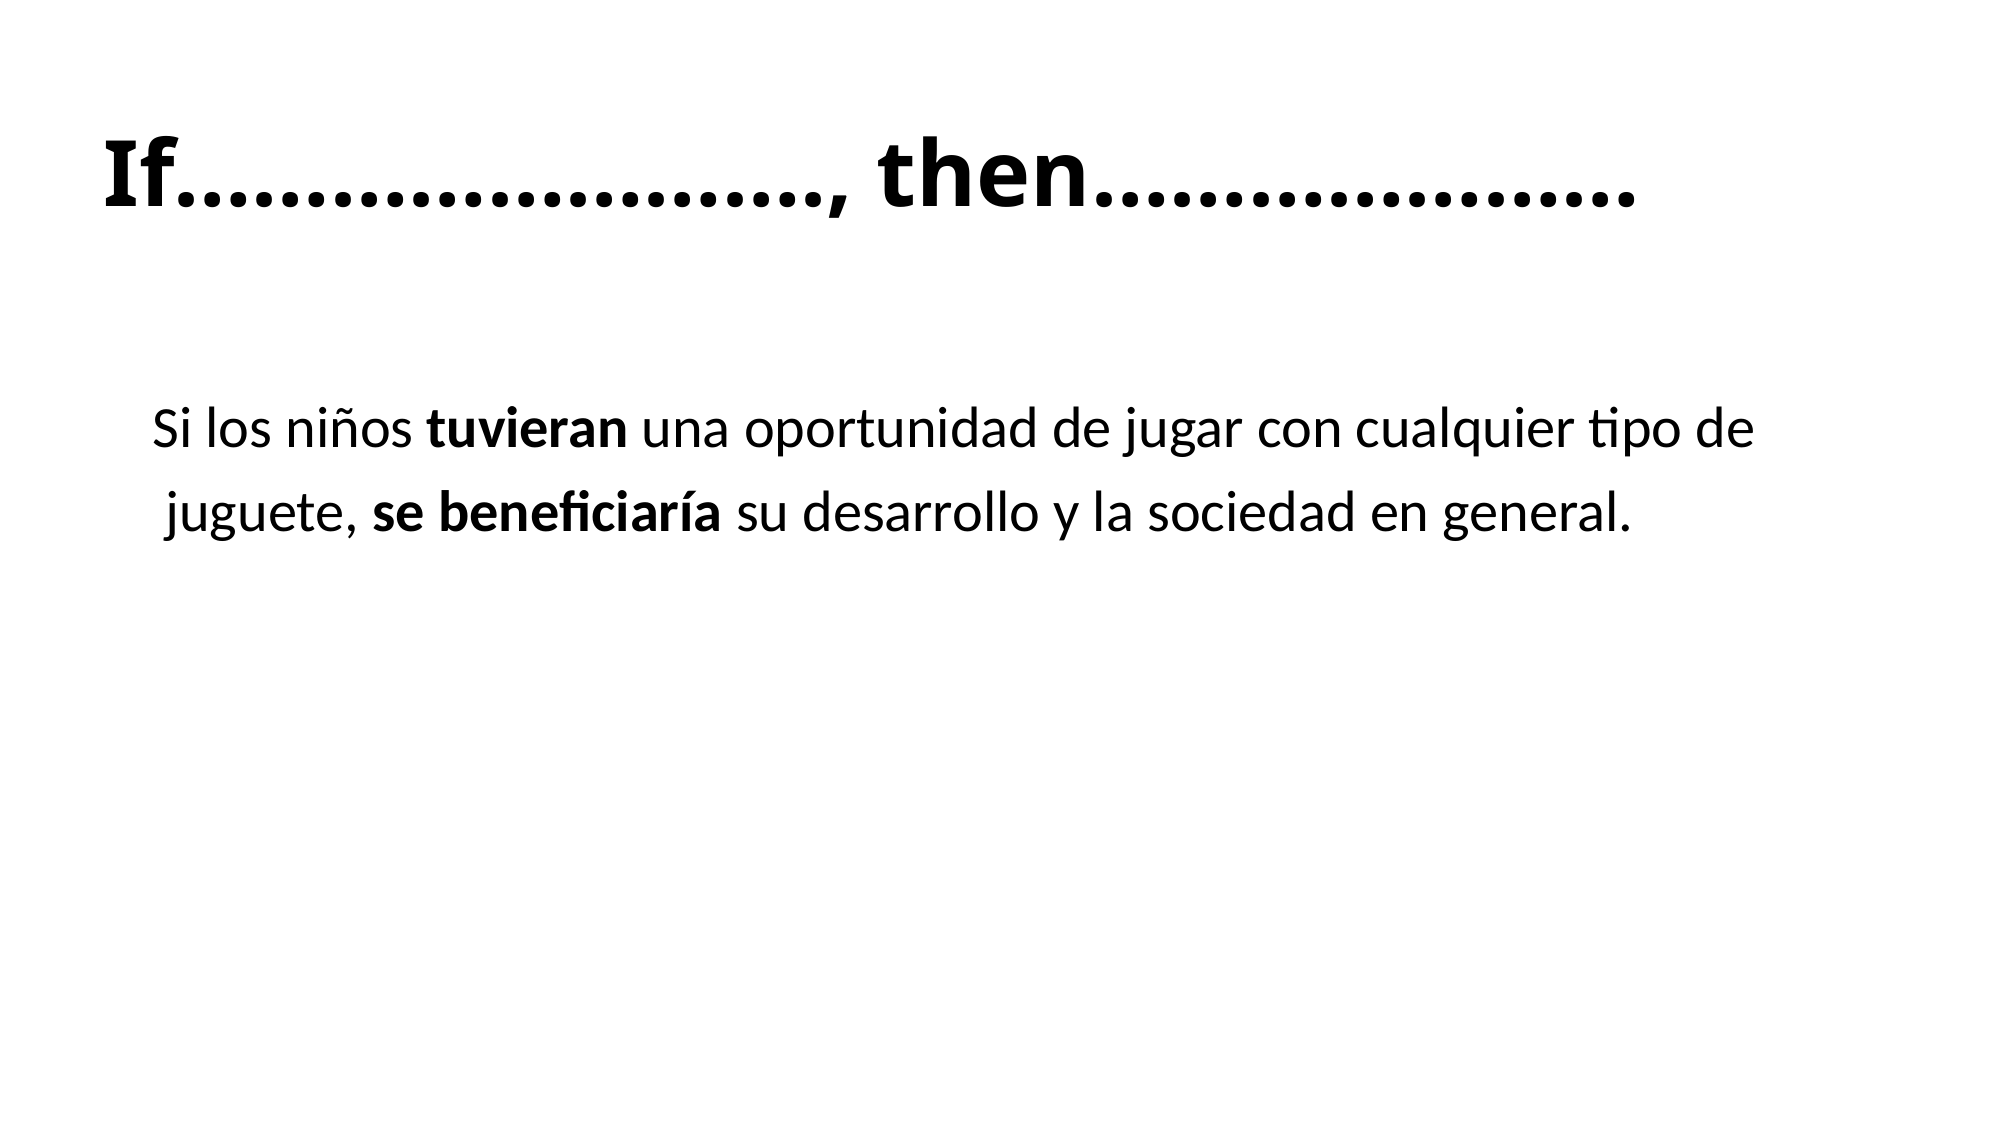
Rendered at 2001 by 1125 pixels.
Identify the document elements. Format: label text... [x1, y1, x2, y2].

title If……………………., then………………… [89, 67, 1814, 286]
list Si los niños tuvieran una oportunidad de jugar con cualquier tipo de juguete, se beneficiaría su desarrollo y la sociedad en general. [137, 299, 1863, 1014]
